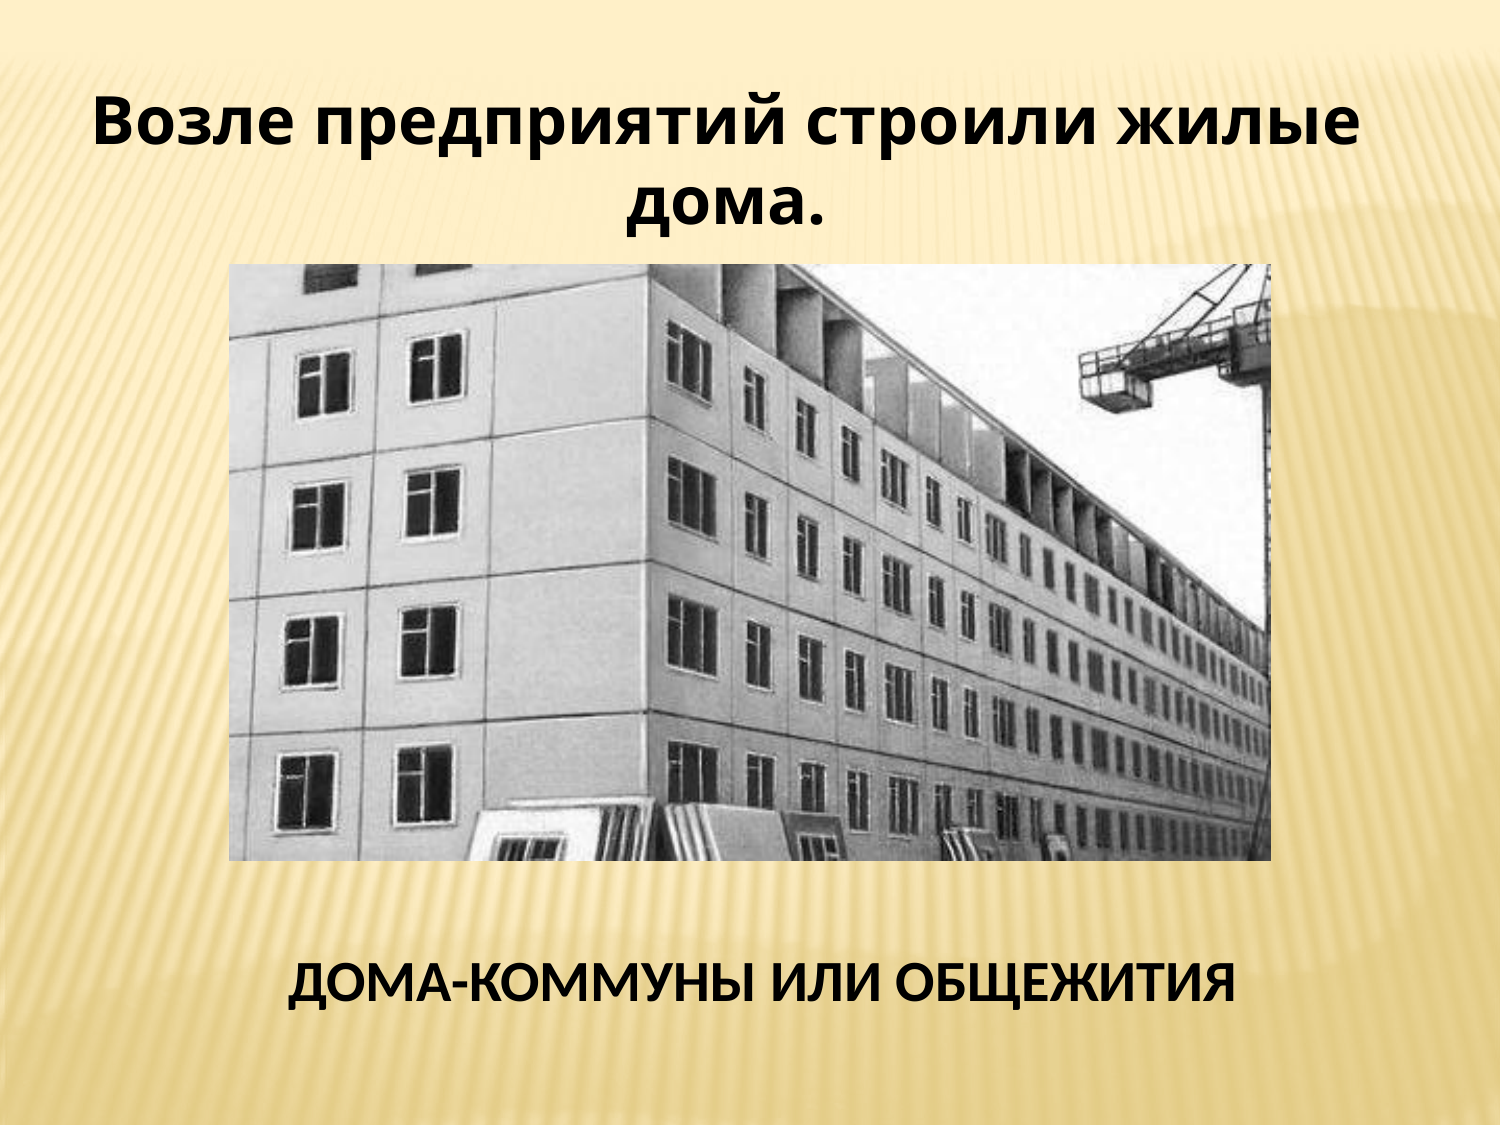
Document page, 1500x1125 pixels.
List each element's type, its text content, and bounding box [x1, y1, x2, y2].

picture [228, 264, 1272, 861]
text_box Возле предприятий строили жилые дома. [70, 70, 1383, 245]
text_box ДОМА-КОММУНЫ ИЛИ ОБЩЕЖИТИЯ [187, 890, 1301, 1021]
